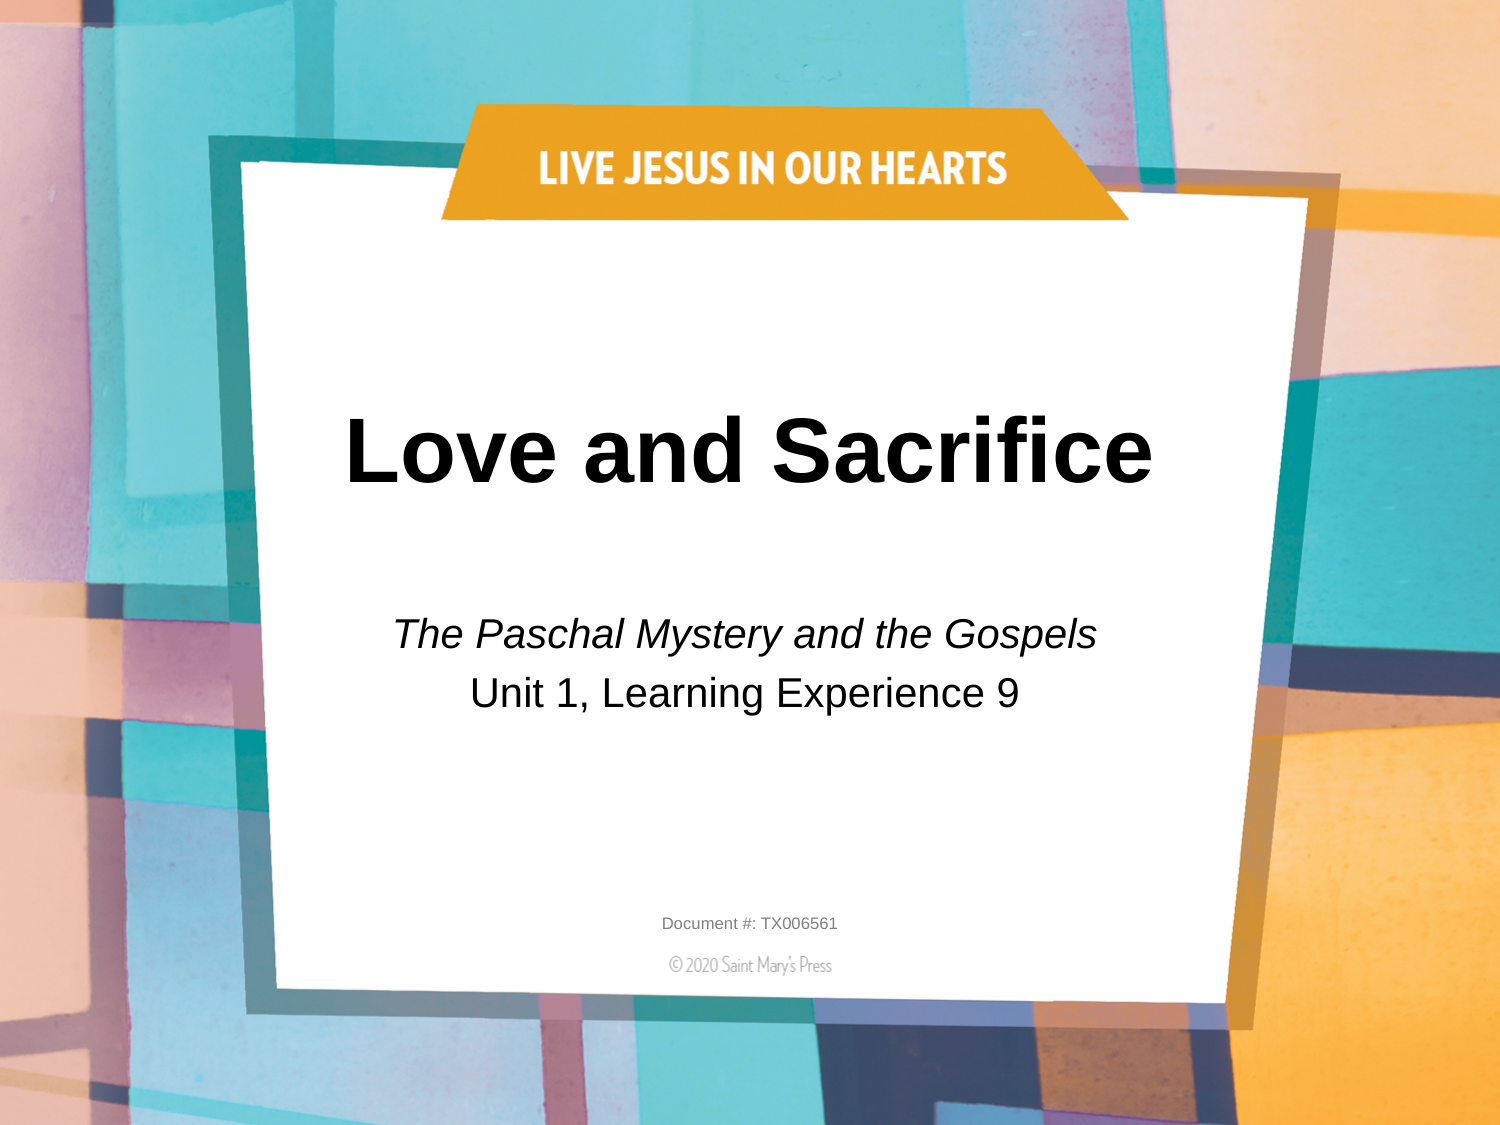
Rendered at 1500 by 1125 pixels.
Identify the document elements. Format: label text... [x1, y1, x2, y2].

picture [0, 933, 1500, 1125]
picture [0, 0, 1500, 324]
title Love and Sacrifice [0, 324, 1500, 567]
text_box The Paschal Mystery and the Gospels Unit 1, Learning Experience 9 [0, 599, 1495, 763]
picture [0, 567, 1500, 912]
text_box Document #: TX006561 [0, 912, 1500, 933]
